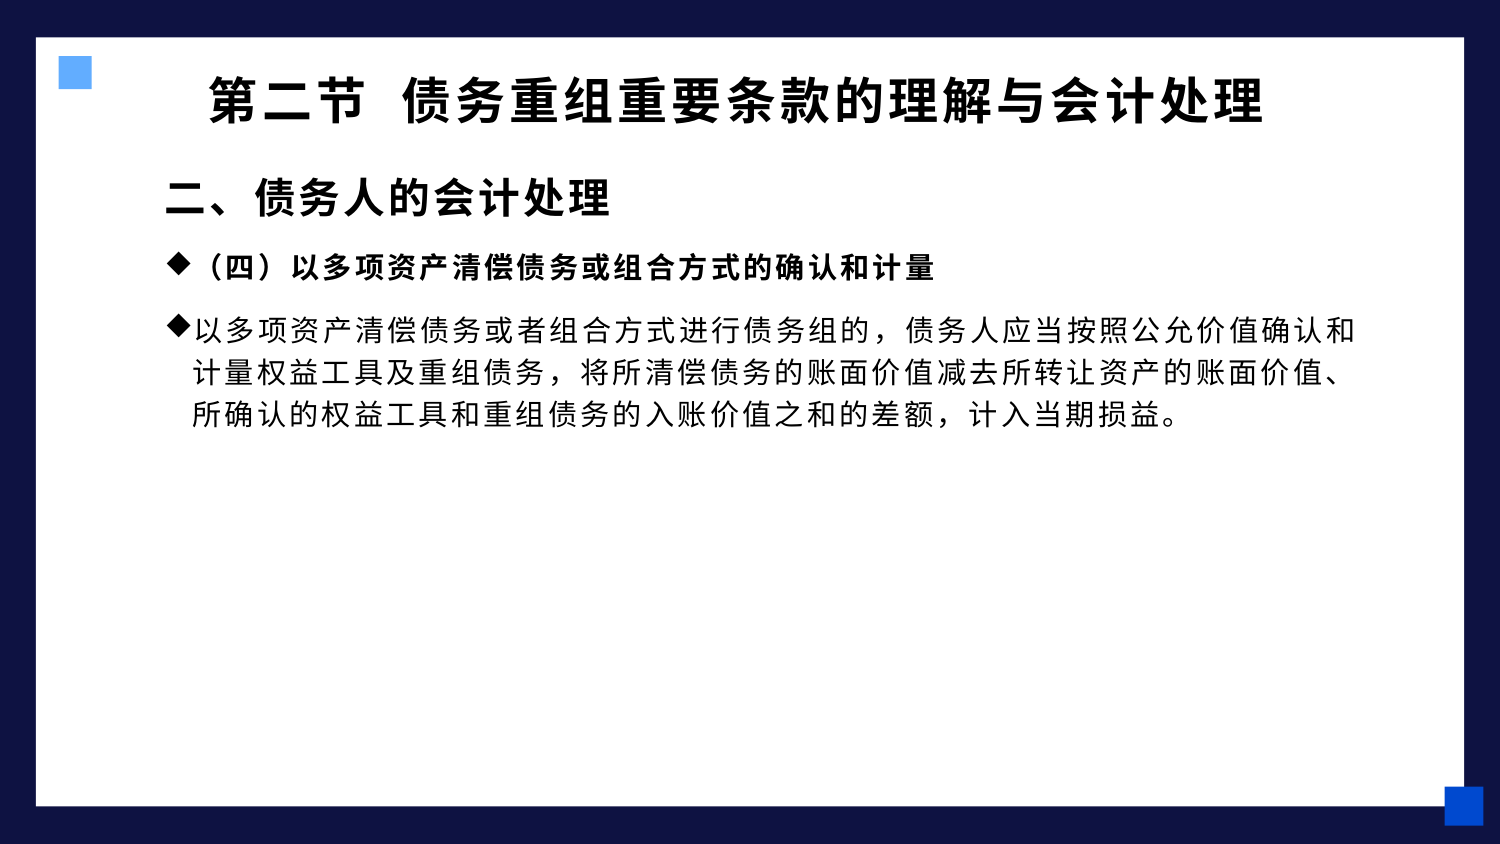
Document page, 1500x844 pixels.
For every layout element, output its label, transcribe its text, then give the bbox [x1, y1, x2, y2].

title 第二节 债务重组重要条款的理解与会计处理 [141, 48, 1327, 138]
list 二、债务人的会计处理 （四）以多项资产清偿债务或组合方式的确认和计量 以多项资产清偿债务或者组合方式进行债务组的，债务人应当按照公允价值确认和计量权益工具及重组债务，将所清偿债务的账面价值减去所转让资产的账面价值、所确认的权益工具和重组债务的入账价值之和的差额，计入当期损益。 [147, 161, 1376, 586]
